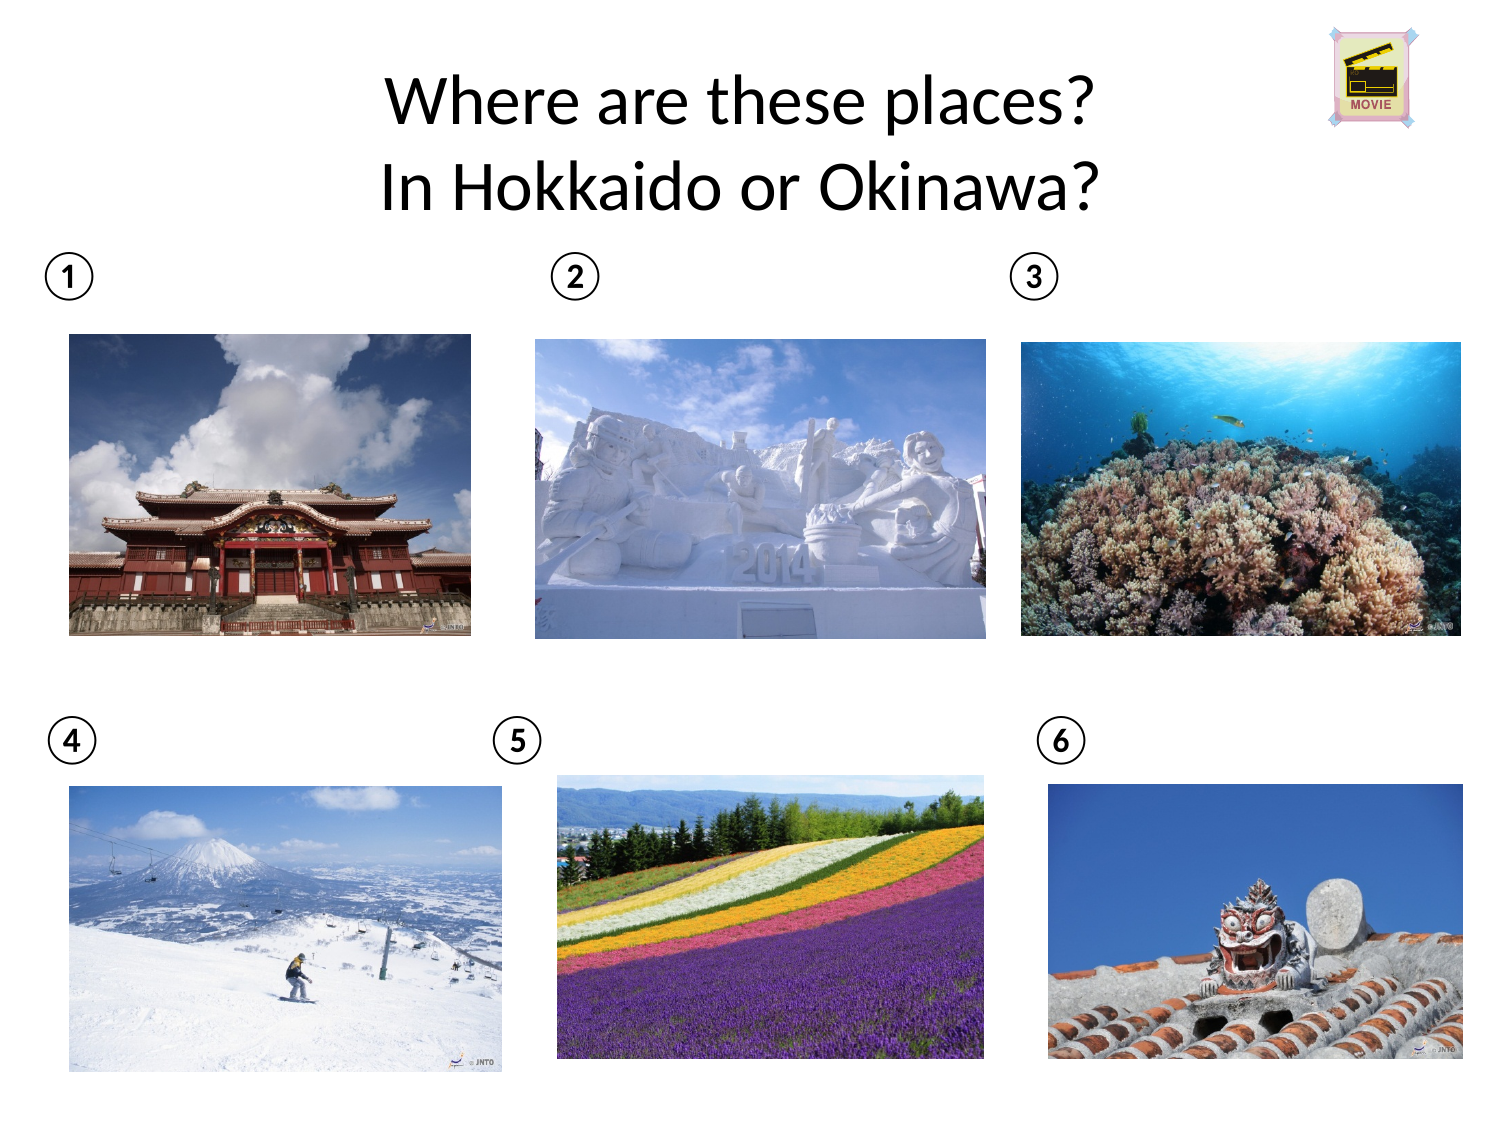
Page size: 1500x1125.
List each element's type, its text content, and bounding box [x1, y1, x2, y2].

picture [69, 786, 503, 1072]
picture [1021, 342, 1462, 636]
title Where are these places? In Hokkaido or Okinawa? [75, 45, 1425, 233]
text_box ⑤ [469, 699, 566, 775]
picture [557, 775, 984, 1060]
text_box ③ [986, 235, 1083, 310]
text_box ⑥ [1014, 699, 1111, 775]
text_box ② [528, 235, 625, 310]
picture [69, 334, 471, 636]
text_box ④ [25, 699, 122, 775]
picture [1048, 783, 1464, 1060]
picture [1327, 26, 1420, 130]
text_box ① [21, 235, 118, 310]
picture [535, 339, 986, 639]
